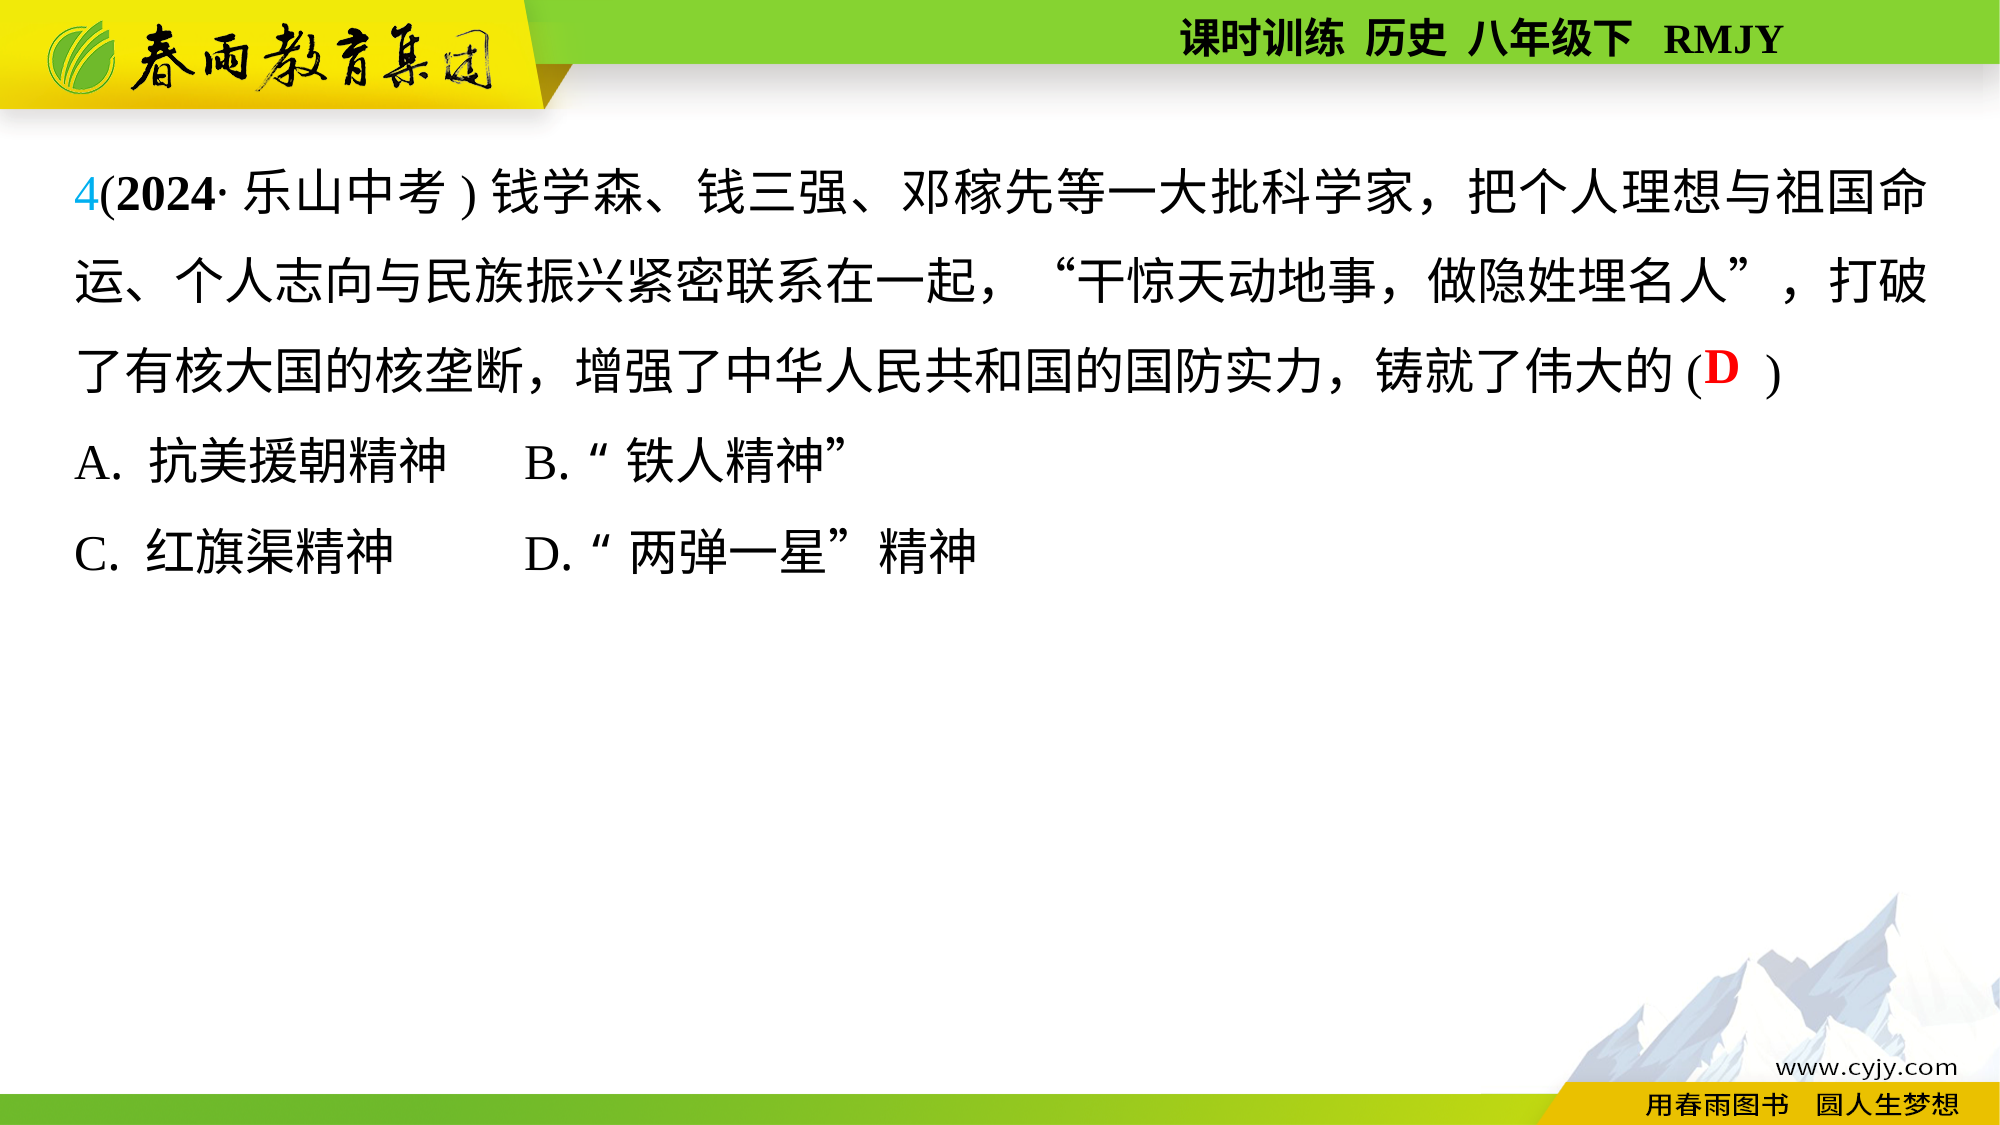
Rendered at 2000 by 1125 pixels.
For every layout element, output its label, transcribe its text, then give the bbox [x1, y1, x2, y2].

list 4(2024·乐山中考)钱学森、钱三强、邓稼先等一大批科学家，把个人理想与祖国命运、个人志向与民族振兴紧密联系在一起，“干惊天动地事，做隐姓埋名人”，打破了有核大国的核垄断，增强了中华人民共和国的国防实力，铸就了伟大的( ) A. 抗美援朝精神 B. “铁人精神” C. 红旗渠精神 D. “两弹一星”精神 [59, 122, 1944, 581]
text_box D [1689, 326, 1756, 401]
picture [0, 0, 2000, 1125]
